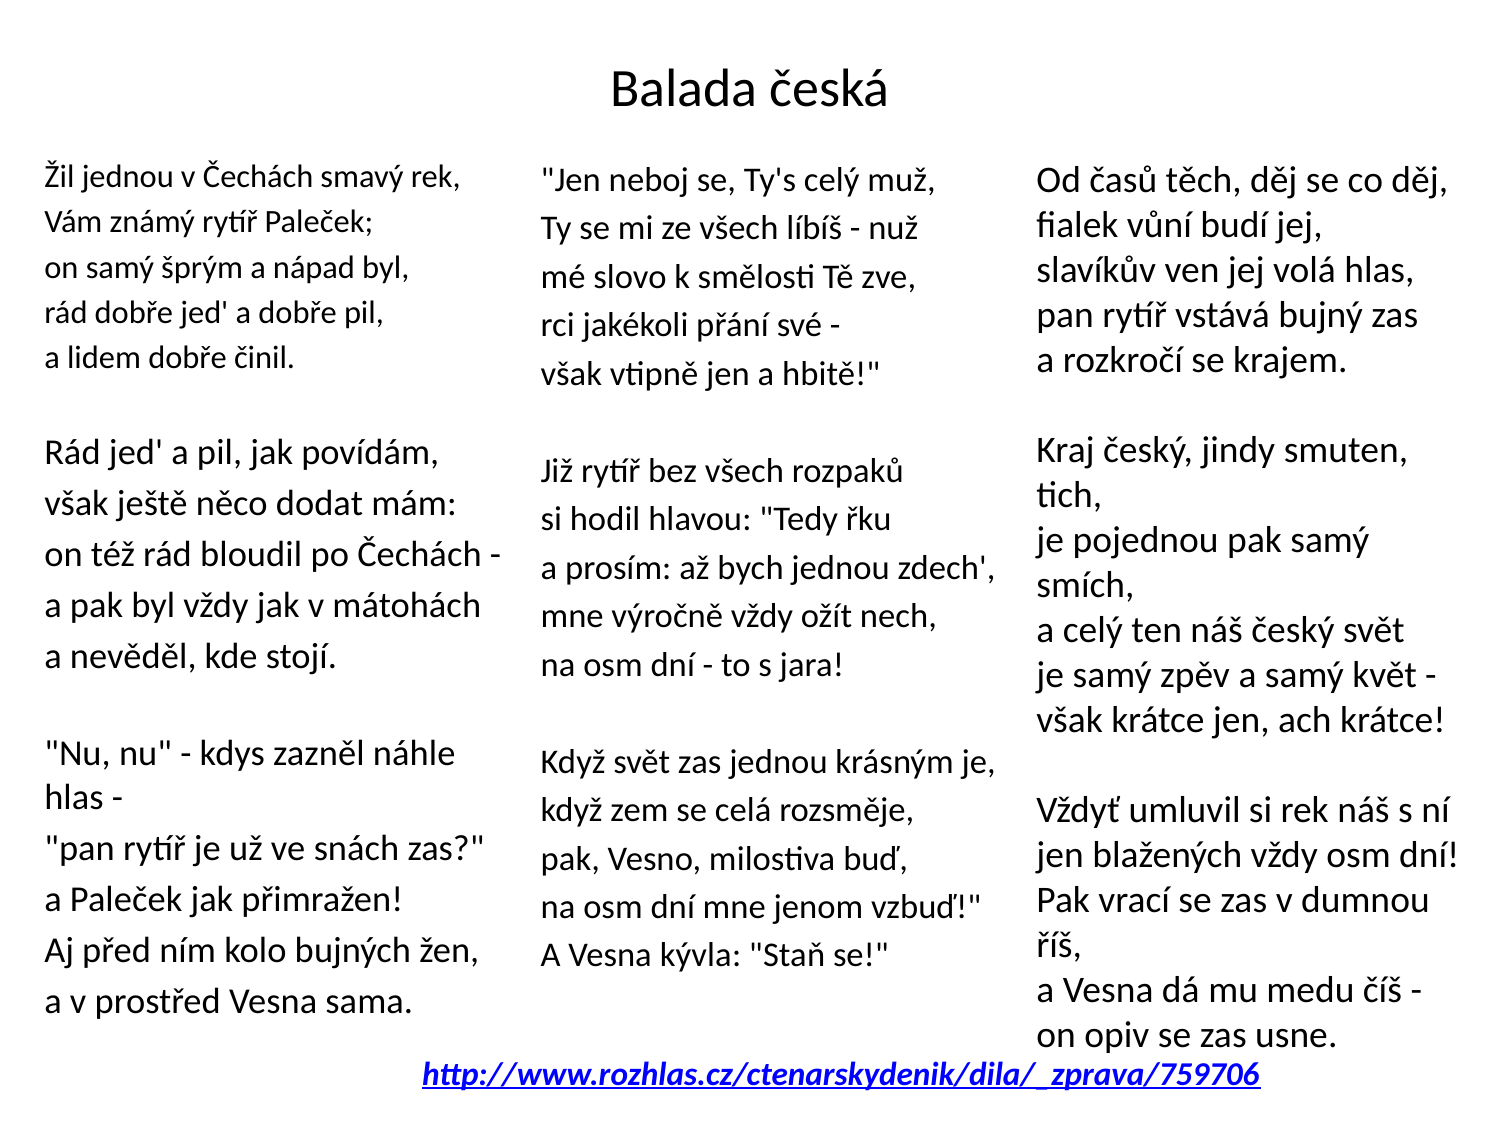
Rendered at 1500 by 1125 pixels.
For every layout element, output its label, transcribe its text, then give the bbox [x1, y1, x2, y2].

text_box http://www.rozhlas.cz/ctenarskydenik/dila/_zprava/759706 [407, 1044, 1329, 1099]
text_box Od časů těch, děj se co děj, fialek vůní budí jej, slavíkův ven jej volá hlas, pan rytíř vstává bujný zas a rozkročí se krajem. Kraj český, jindy smuten, tich, je pojednou pak samý smích, a celý ten náš český svět je samý zpěv a samý květ - však krátce jen, ach krátce! Vždyť umluvil si rek náš s ní jen blažených vždy osm dní! Pak vrací se zas v dumnou říš, a Vesna dá mu medu číš - on opiv se zas usne. [1021, 148, 1483, 1063]
title Balada česká [75, 45, 1425, 126]
list Žil jednou v Čechách smavý rek, Vám známý rytíř Paleček; on samý šprým a nápad byl, rád dobře jed' a dobře pil, a lidem dobře činil. Rád jed' a pil, jak povídám, však ještě něco dodat mám: on též rád bloudil po Čechách - a pak byl vždy jak v mátohách a nevěděl, kde stojí. "Nu, nu" - kdys zazněl náhle hlas - "pan rytíř je už ve snách zas?" a Paleček jak přimražen! Aj před ním kolo bujných žen, a v prostřed Vesna sama. [29, 147, 538, 1034]
list "Jen neboj se, Ty's celý muž, Ty se mi ze všech líbíš - nuž mé slovo k smělosti Tě zve, rci jakékoli přání své - však vtipně jen a hbitě!" Již rytíř bez všech rozpaků si hodil hlavou: "Tedy řku a prosím: až bych jednou zdech', mne výročně vždy ožít nech, na osm dní - to s jara! Když svět zas jednou krásným je, když zem se celá rozsměje, pak, Vesno, milostiva buď, na osm dní mne jenom vzbuď!" A Vesna kývla: "Staň se!" [525, 149, 1021, 1044]
